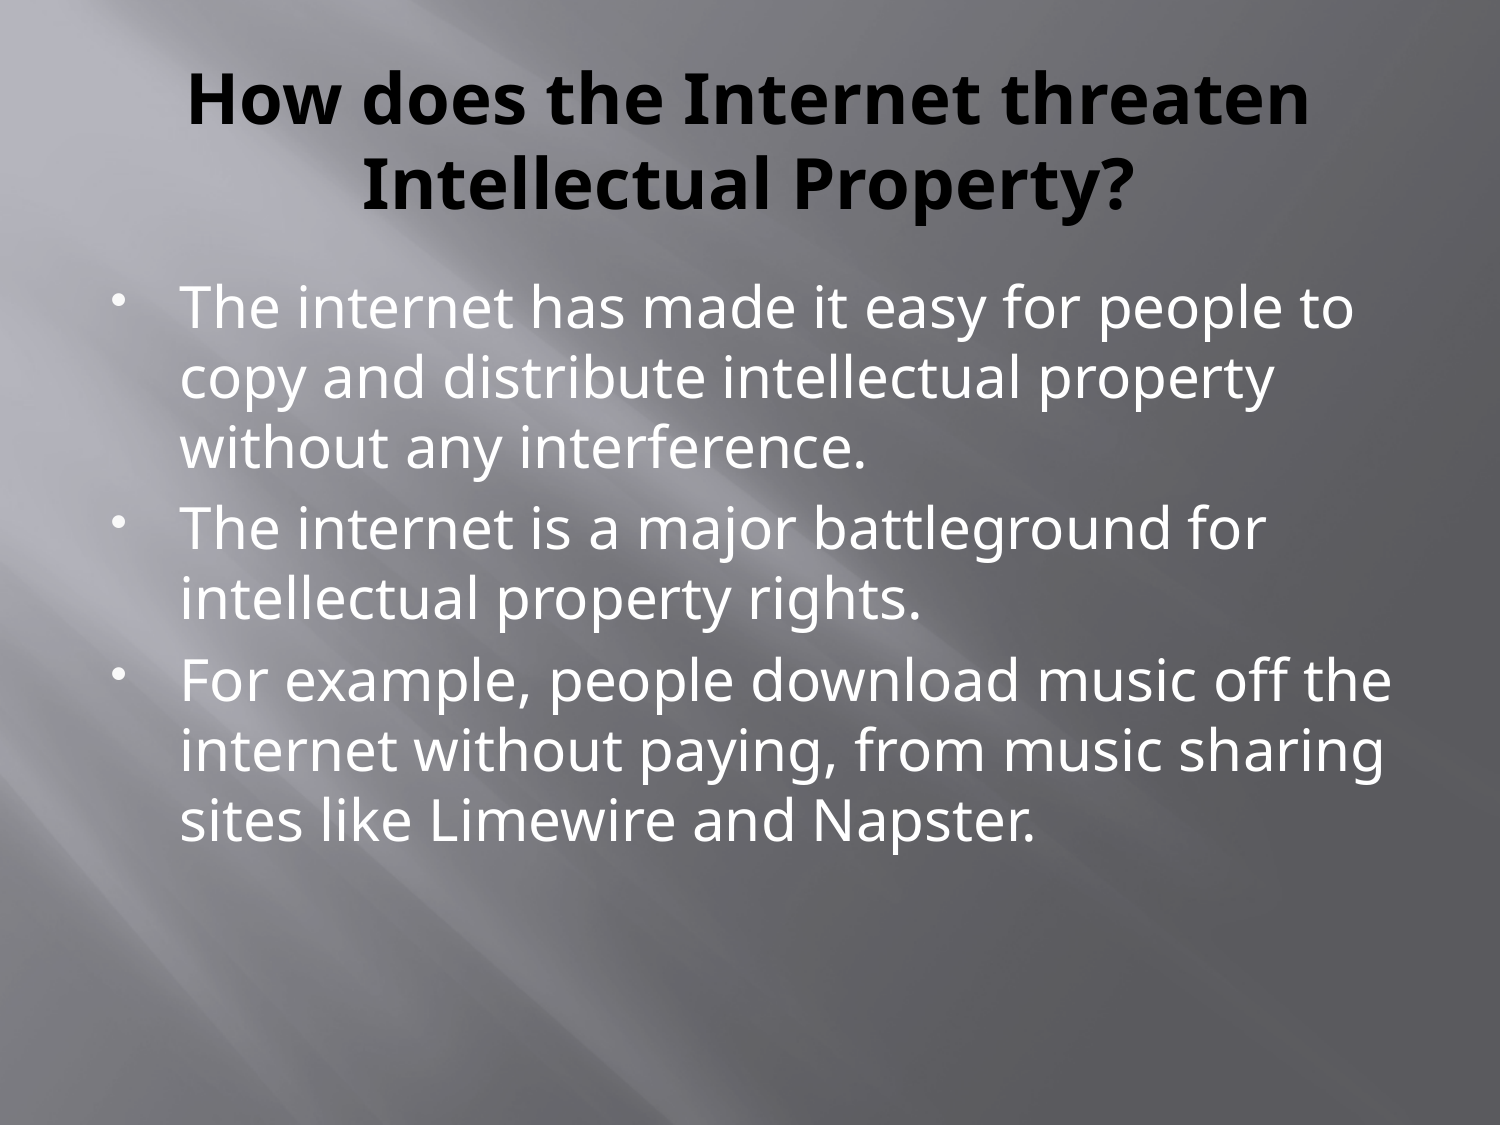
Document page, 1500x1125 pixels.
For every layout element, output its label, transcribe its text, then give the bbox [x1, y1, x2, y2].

title How does the Internet threaten Intellectual Property? [75, 45, 1425, 233]
list The internet has made it easy for people to copy and distribute intellectual property without any interference. The internet is a major battleground for intellectual property rights. For example, people download music off the internet without paying, from music sharing sites like Limewire and Napster. [75, 262, 1425, 1035]
